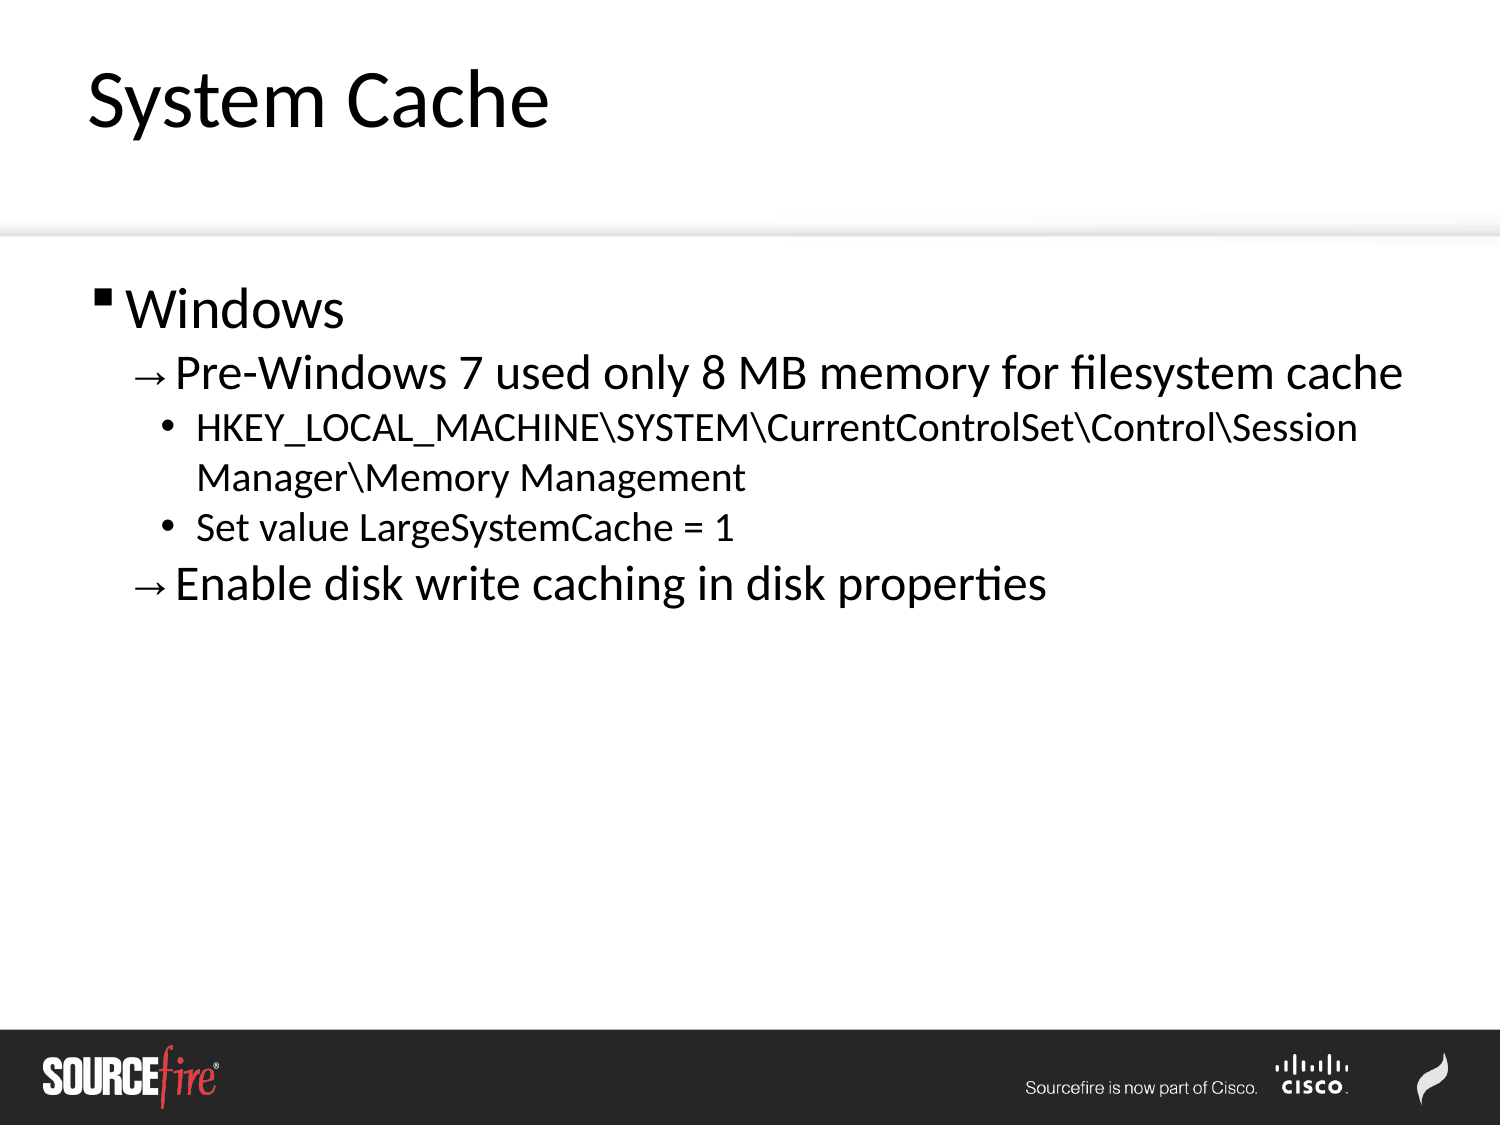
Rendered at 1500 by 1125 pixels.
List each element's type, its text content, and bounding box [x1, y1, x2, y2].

picture [0, 214, 1500, 246]
picture [43, 1045, 219, 1109]
picture [1026, 1054, 1348, 1097]
text_box Windows Pre-Windows 7 used only 8 MB memory for filesystem cache HKEY_LOCAL_MACHINE\SYSTEM\CurrentControlSet\Control\Session Manager\Memory Management Set value LargeSystemCache = 1 Enable disk write caching in disk properties [75, 262, 1425, 1005]
picture [1417, 1051, 1448, 1106]
text_box System Cache [72, 51, 1423, 215]
